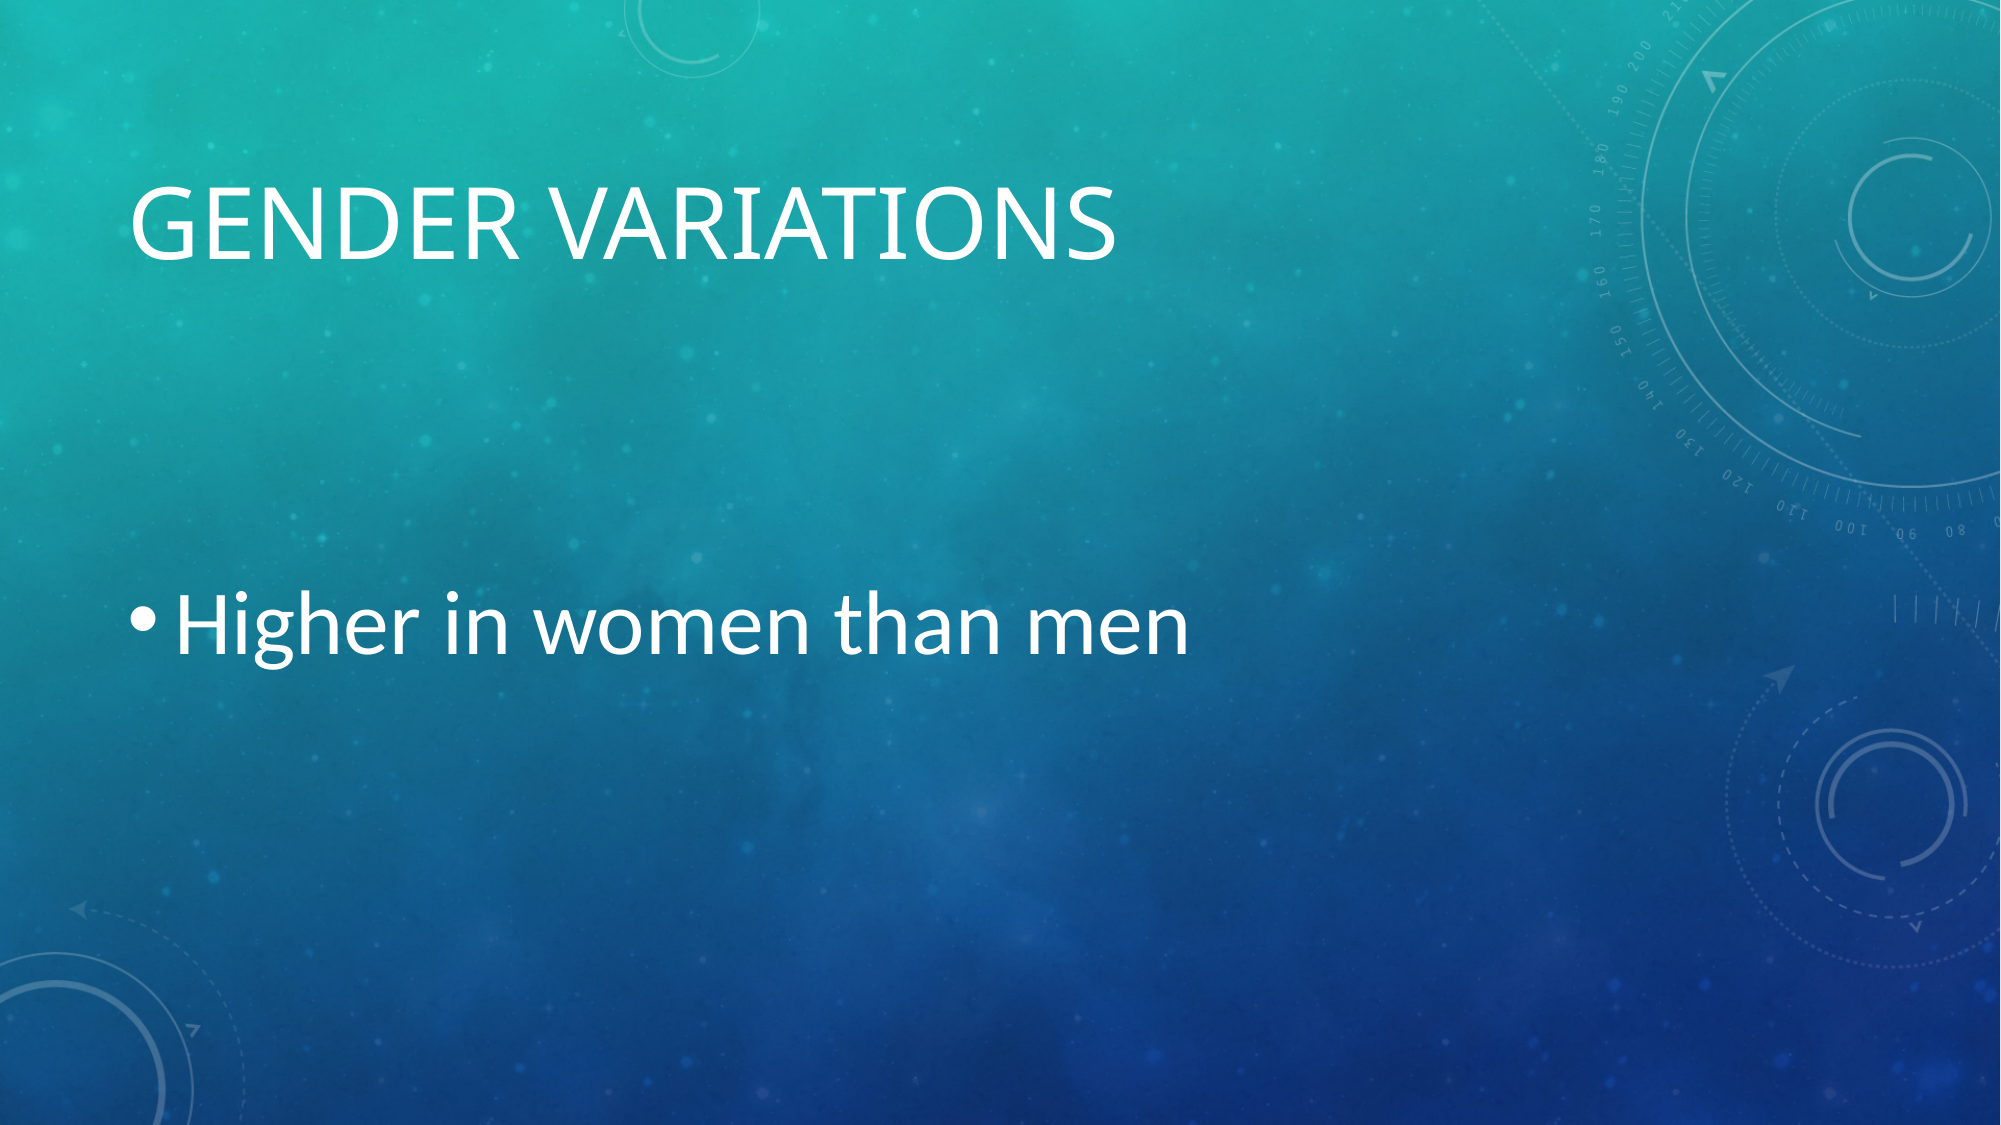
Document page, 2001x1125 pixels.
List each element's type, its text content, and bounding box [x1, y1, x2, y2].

picture [0, 0, 2001, 1125]
list Higher in women than men [112, 351, 1775, 950]
title Gender Variations [112, 99, 1775, 339]
